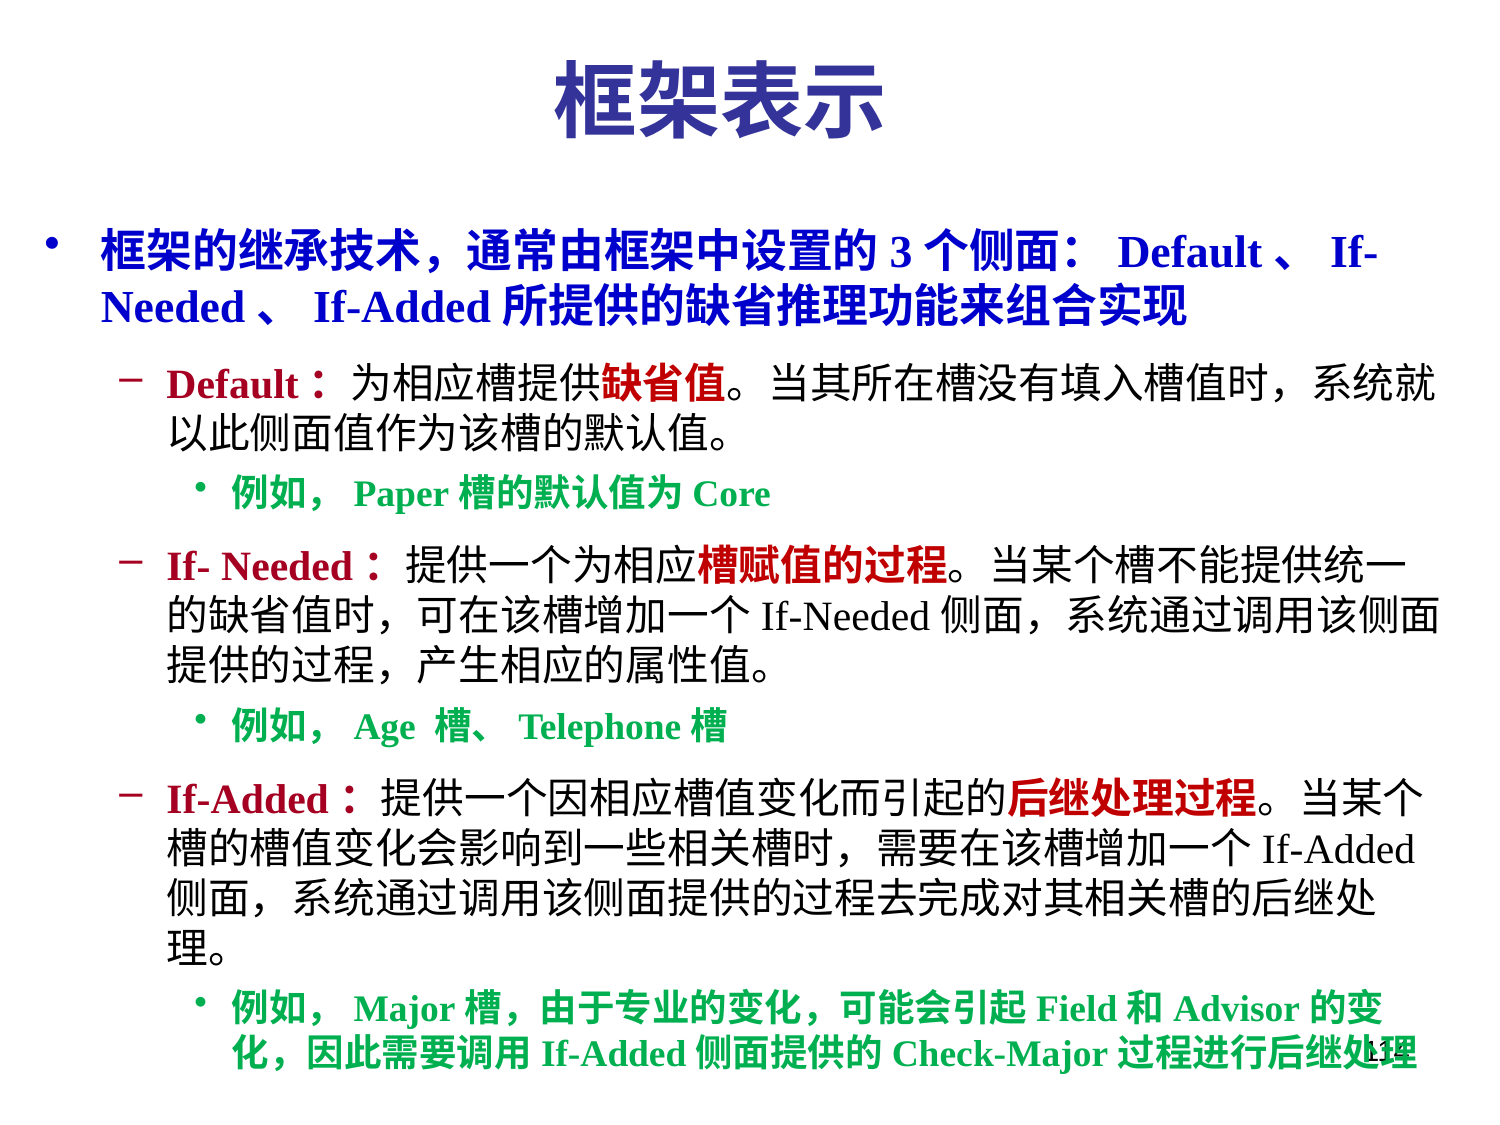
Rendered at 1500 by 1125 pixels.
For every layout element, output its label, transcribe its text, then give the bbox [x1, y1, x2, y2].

slide_number 114 [1074, 1065, 1425, 1103]
title 框架表示 [45, 18, 1396, 179]
list 框架的继承技术，通常由框架中设置的3个侧面：Default、If- Needed、If-Added所提供的缺省推理功能来组合实现 Default：为相应槽提供缺省值。当其所在槽没有填入槽值时，系统就以此侧面值作为该槽的默认值。 例如，Paper槽的默认值为Core If- Needed：提供一个为相应槽赋值的过程。当某个槽不能提供统一的缺省值时，可在该槽增加一个If-Needed侧面，系统通过调用该侧面提供的过程，产生相应的属性值。 例如，Age 槽、Telephone槽 If-Added：提供一个因相应槽值变化而引起的后继处理过程。当某个槽的槽值变化会影响到一些相关槽时，需要在该槽增加一个If-Added侧面，系统通过调用该侧面提供的过程去完成对其相关槽的后继处理。 例如，Major槽，由于专业的变化，可能会引起Field和Advisor的变化，因此需要调用If-Added侧面提供的Check-Major过程进行后继处理 [29, 214, 1459, 1065]
